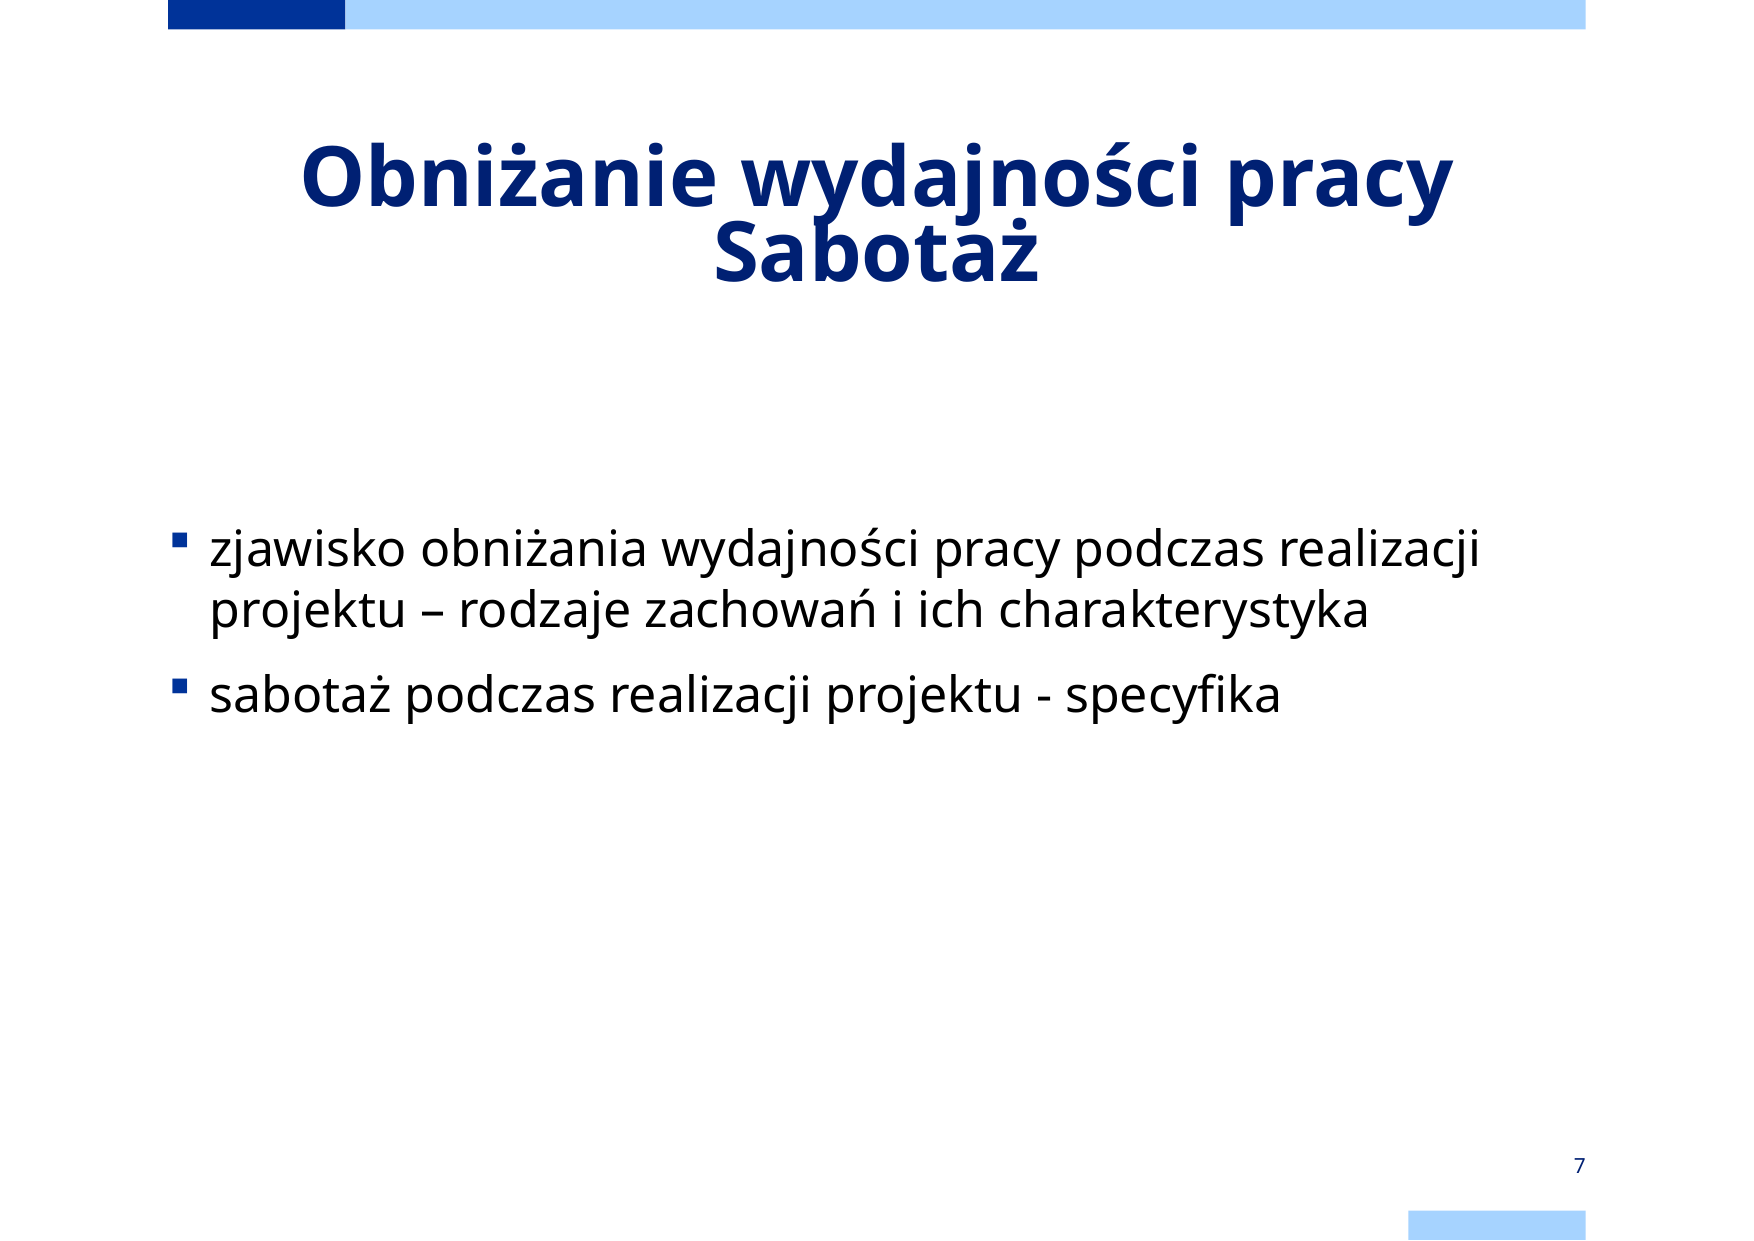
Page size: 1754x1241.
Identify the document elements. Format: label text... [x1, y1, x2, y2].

title Obniżanie wydajności pracy Sabotaż [168, 147, 1586, 325]
slide_number 7 [1408, 1151, 1586, 1182]
list zjawisko obniżania wydajności pracy podczas realizacji projektu – rodzaje zachowań i ich charakterystyka sabotaż podczas realizacji projektu - specyfika [168, 431, 1586, 1093]
